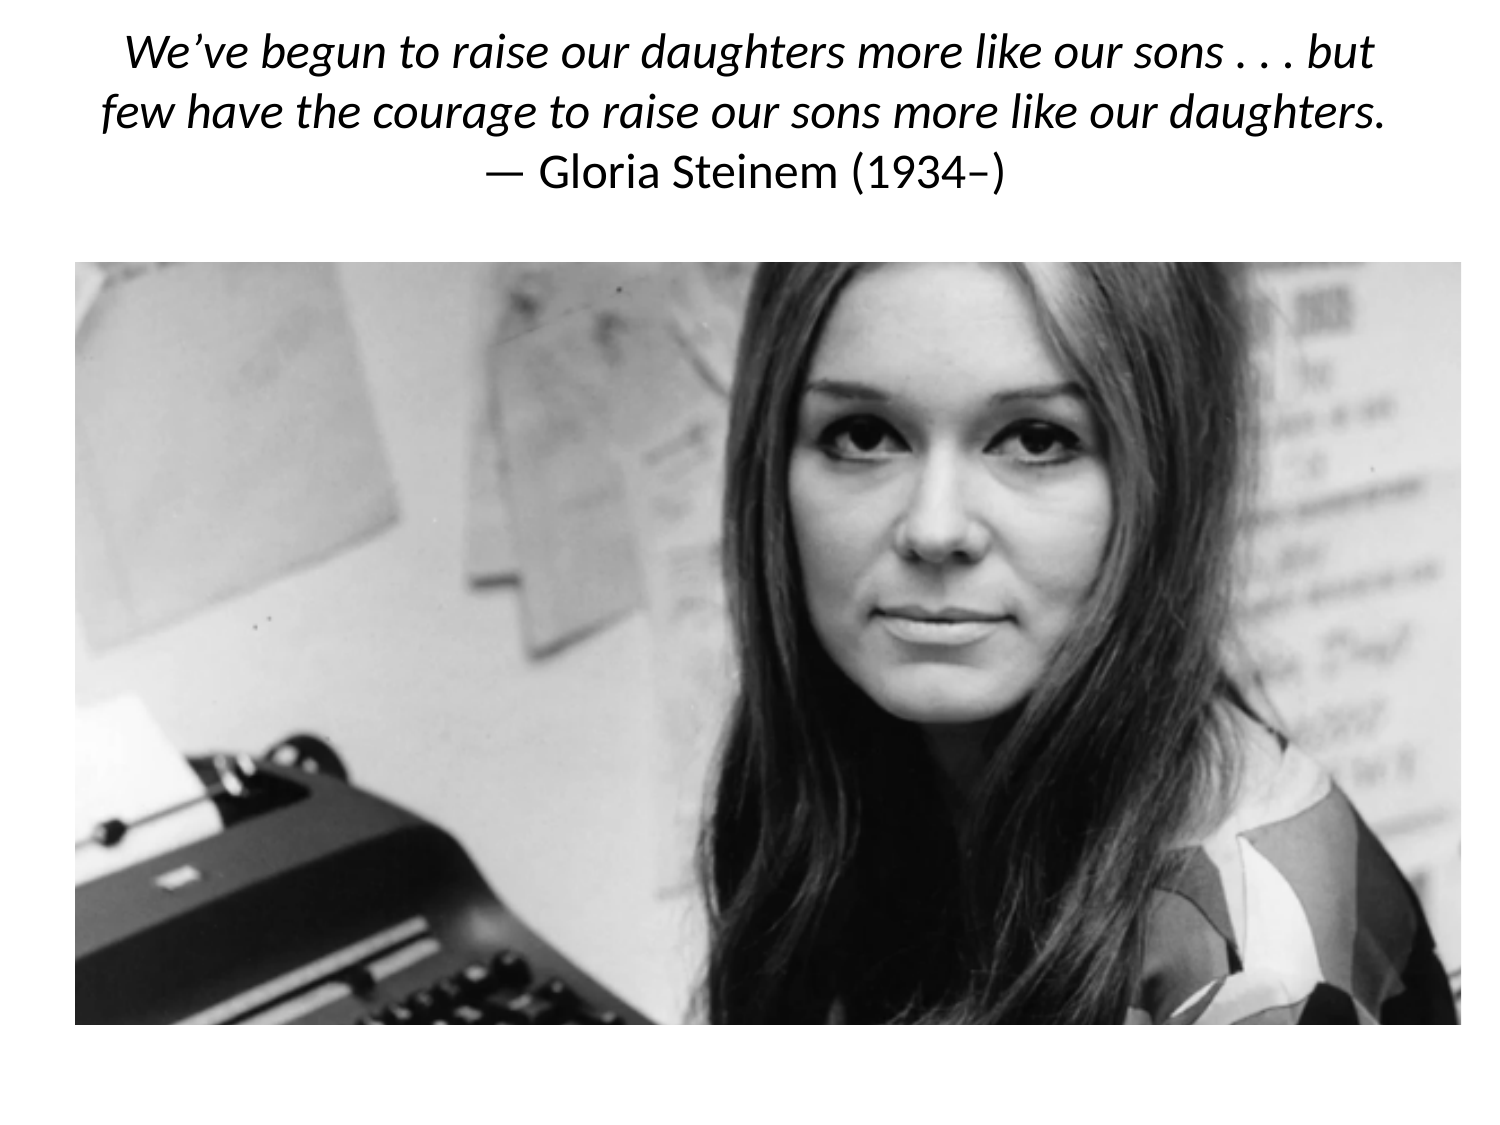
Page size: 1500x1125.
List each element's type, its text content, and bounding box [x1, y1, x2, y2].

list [74, 262, 1462, 1026]
title We’ve begun to raise our daughters more like our sons . . . but few have the courage to raise our sons more like our daughters. — Gloria Steinem (1934–) [75, 45, 1425, 233]
